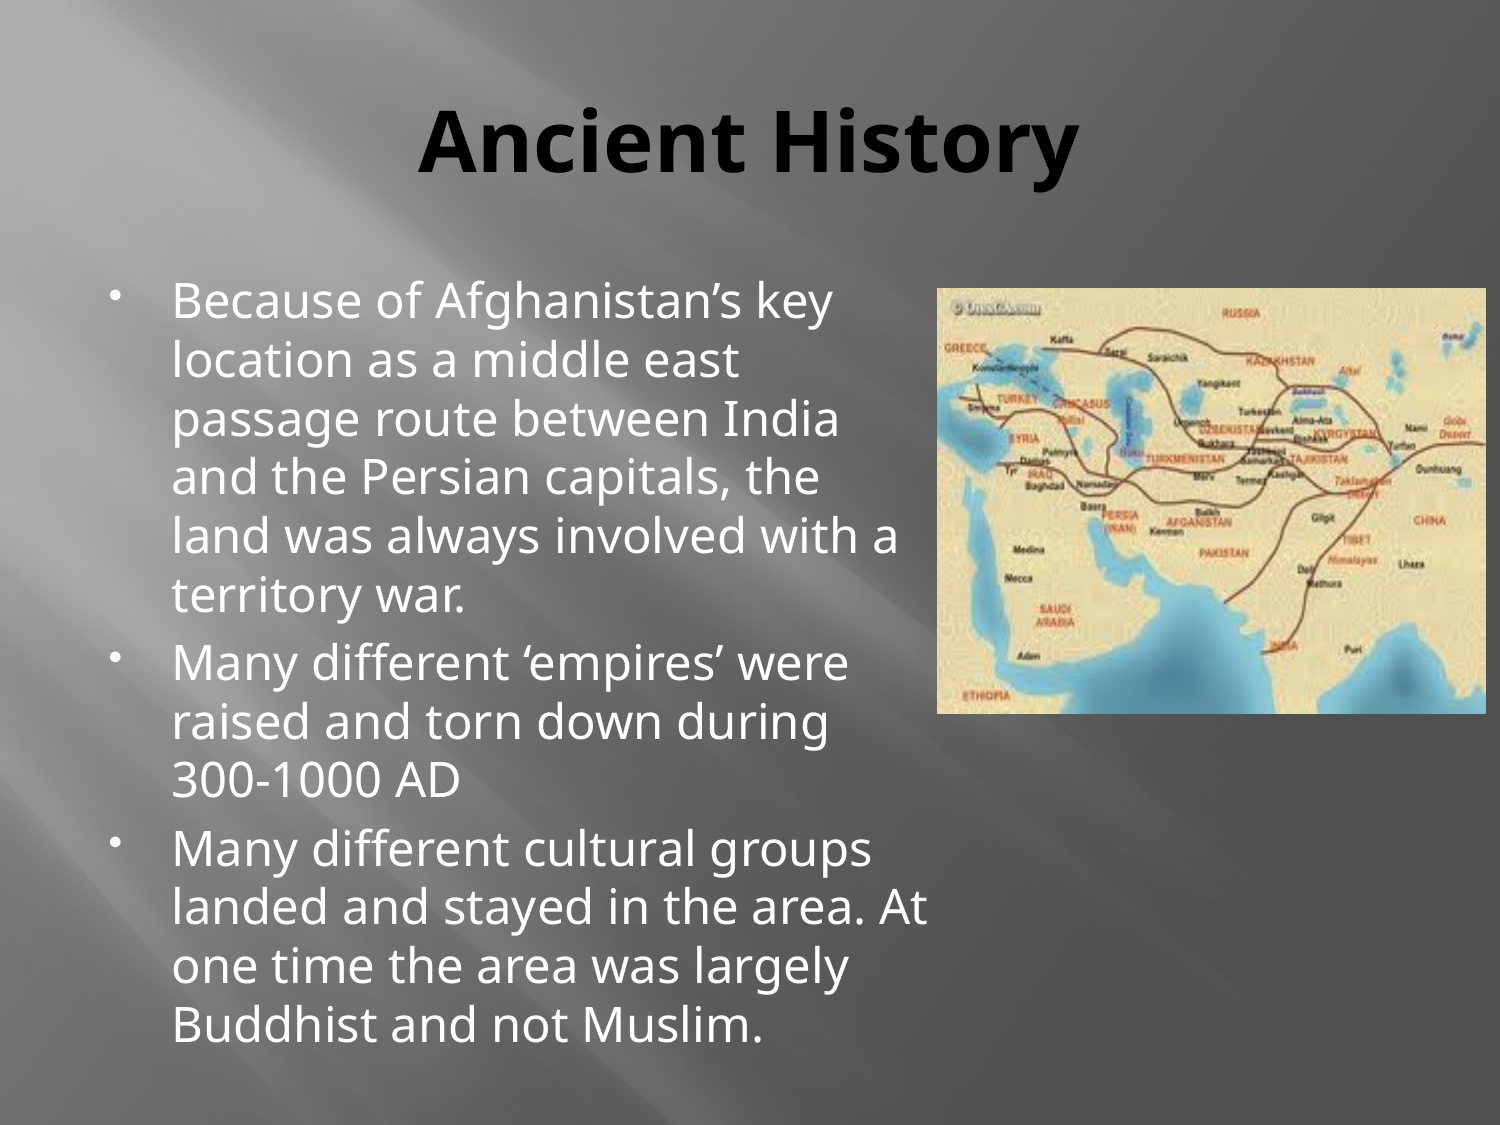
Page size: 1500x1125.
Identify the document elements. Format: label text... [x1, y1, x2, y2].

picture [937, 288, 1486, 714]
list Because of Afghanistan’s key location as a middle east passage route between India and the Persian capitals, the land was always involved with a territory war. Many different ‘empires’ were raised and torn down during 300-1000 AD Many different cultural groups landed and stayed in the area. At one time the area was largely Buddhist and not Muslim. [75, 262, 950, 1063]
title Ancient History [75, 45, 1425, 233]
